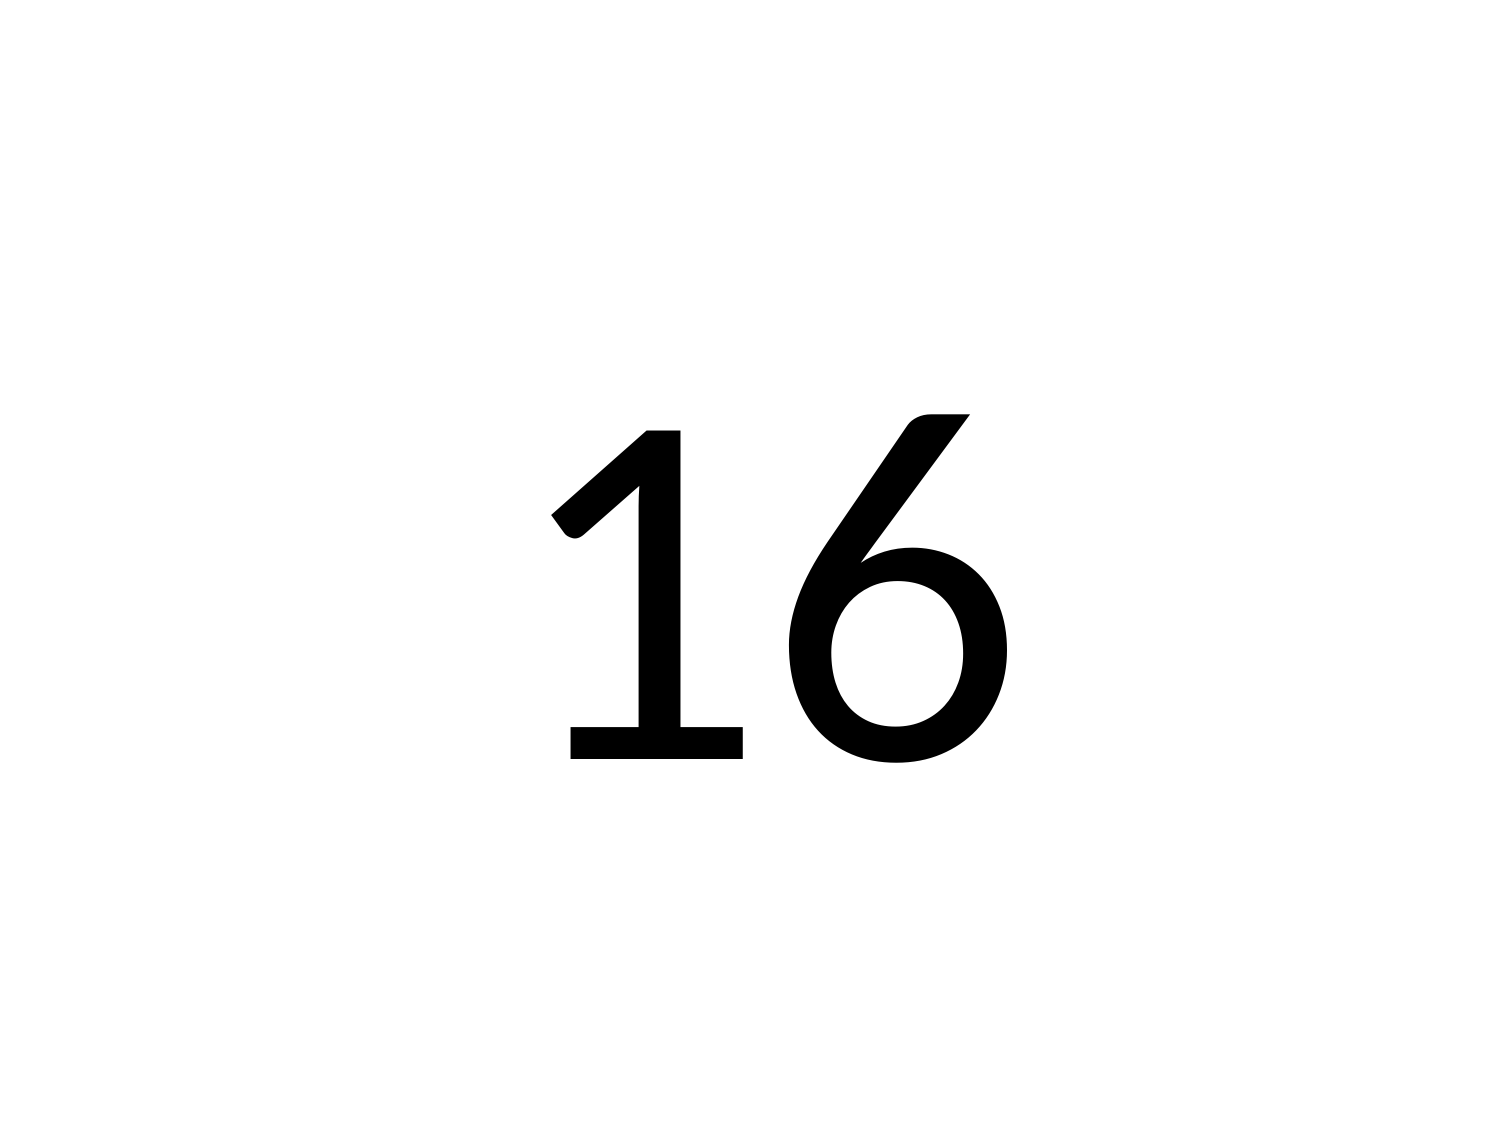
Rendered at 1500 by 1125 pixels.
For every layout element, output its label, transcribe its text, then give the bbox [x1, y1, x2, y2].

text_box 16 [411, 241, 1123, 1109]
